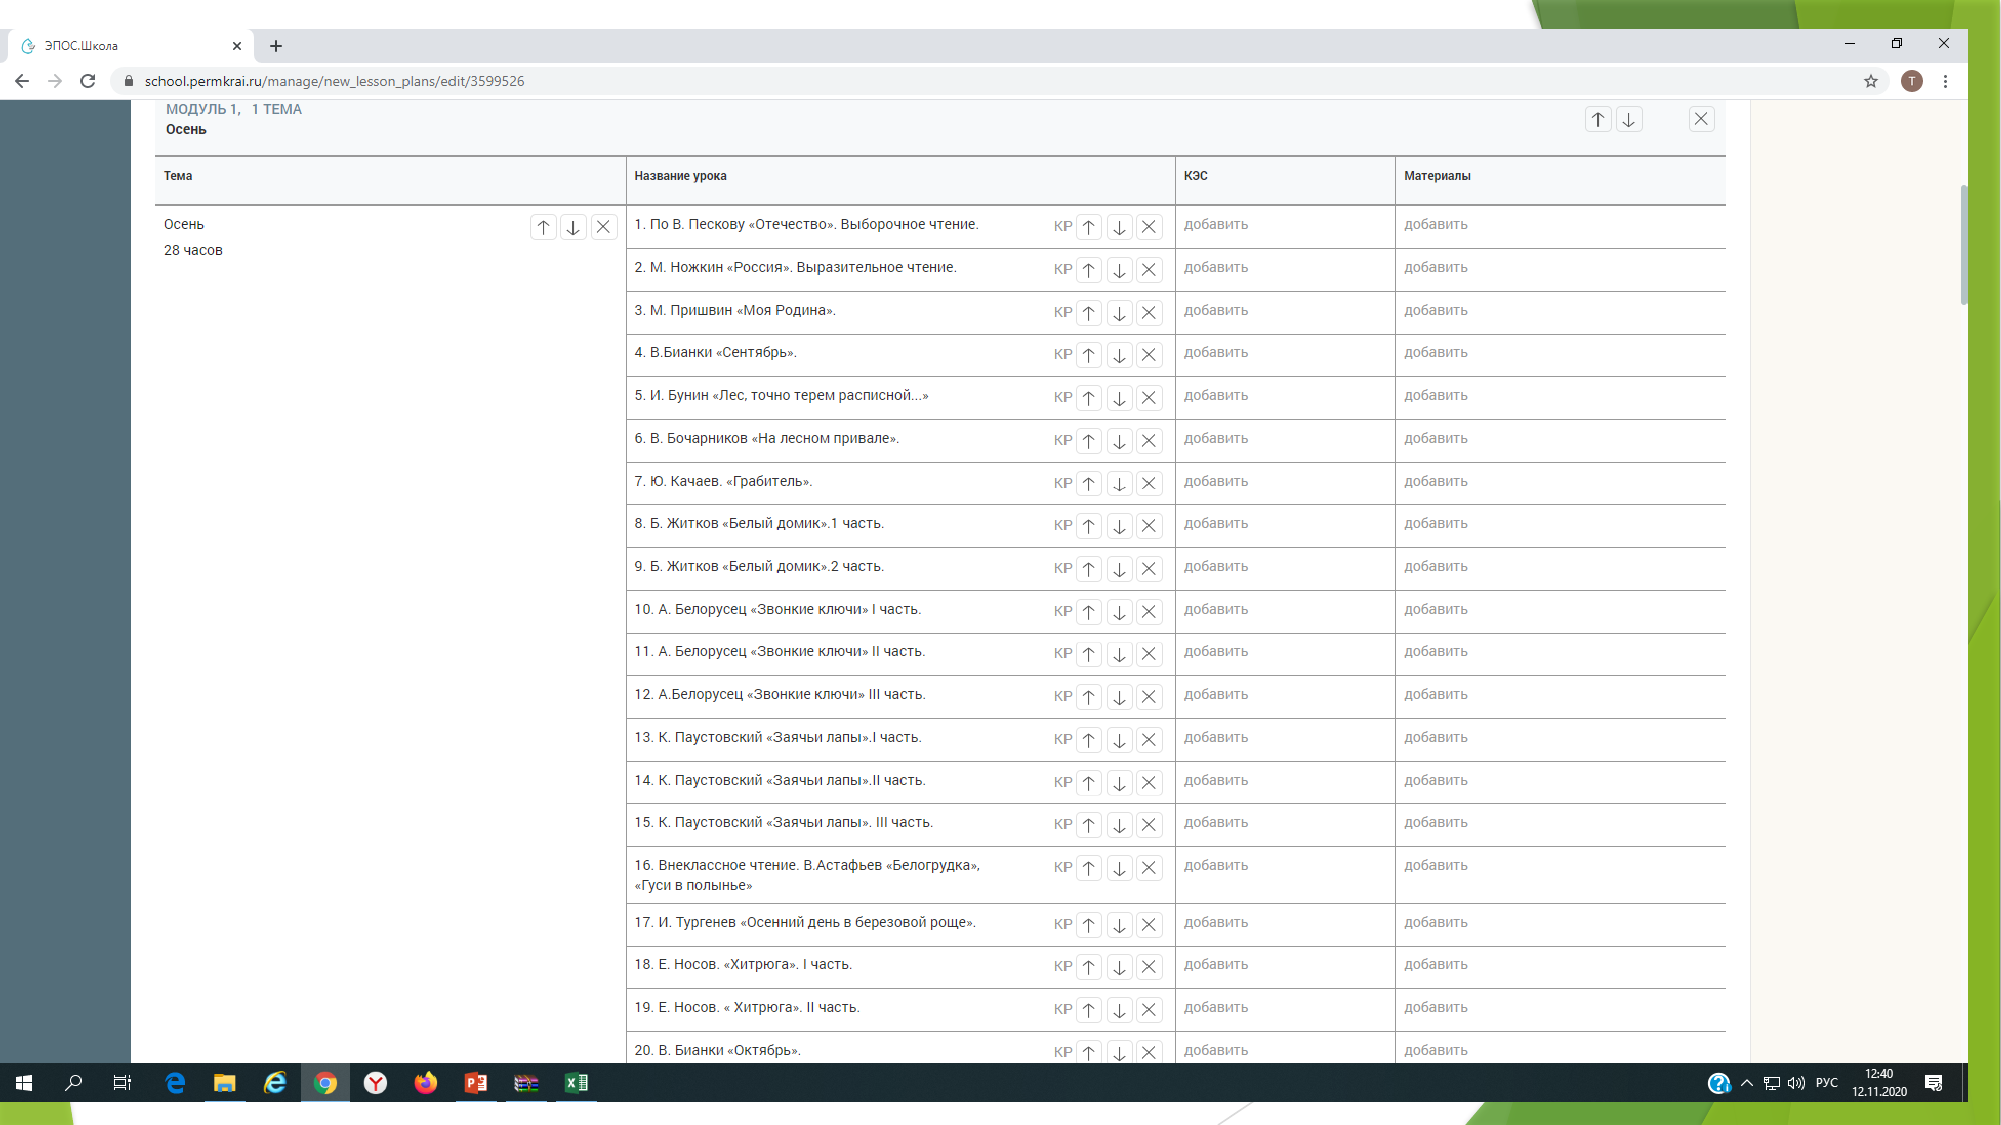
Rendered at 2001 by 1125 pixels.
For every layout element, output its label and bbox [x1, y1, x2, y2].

list [0, 29, 1968, 1102]
